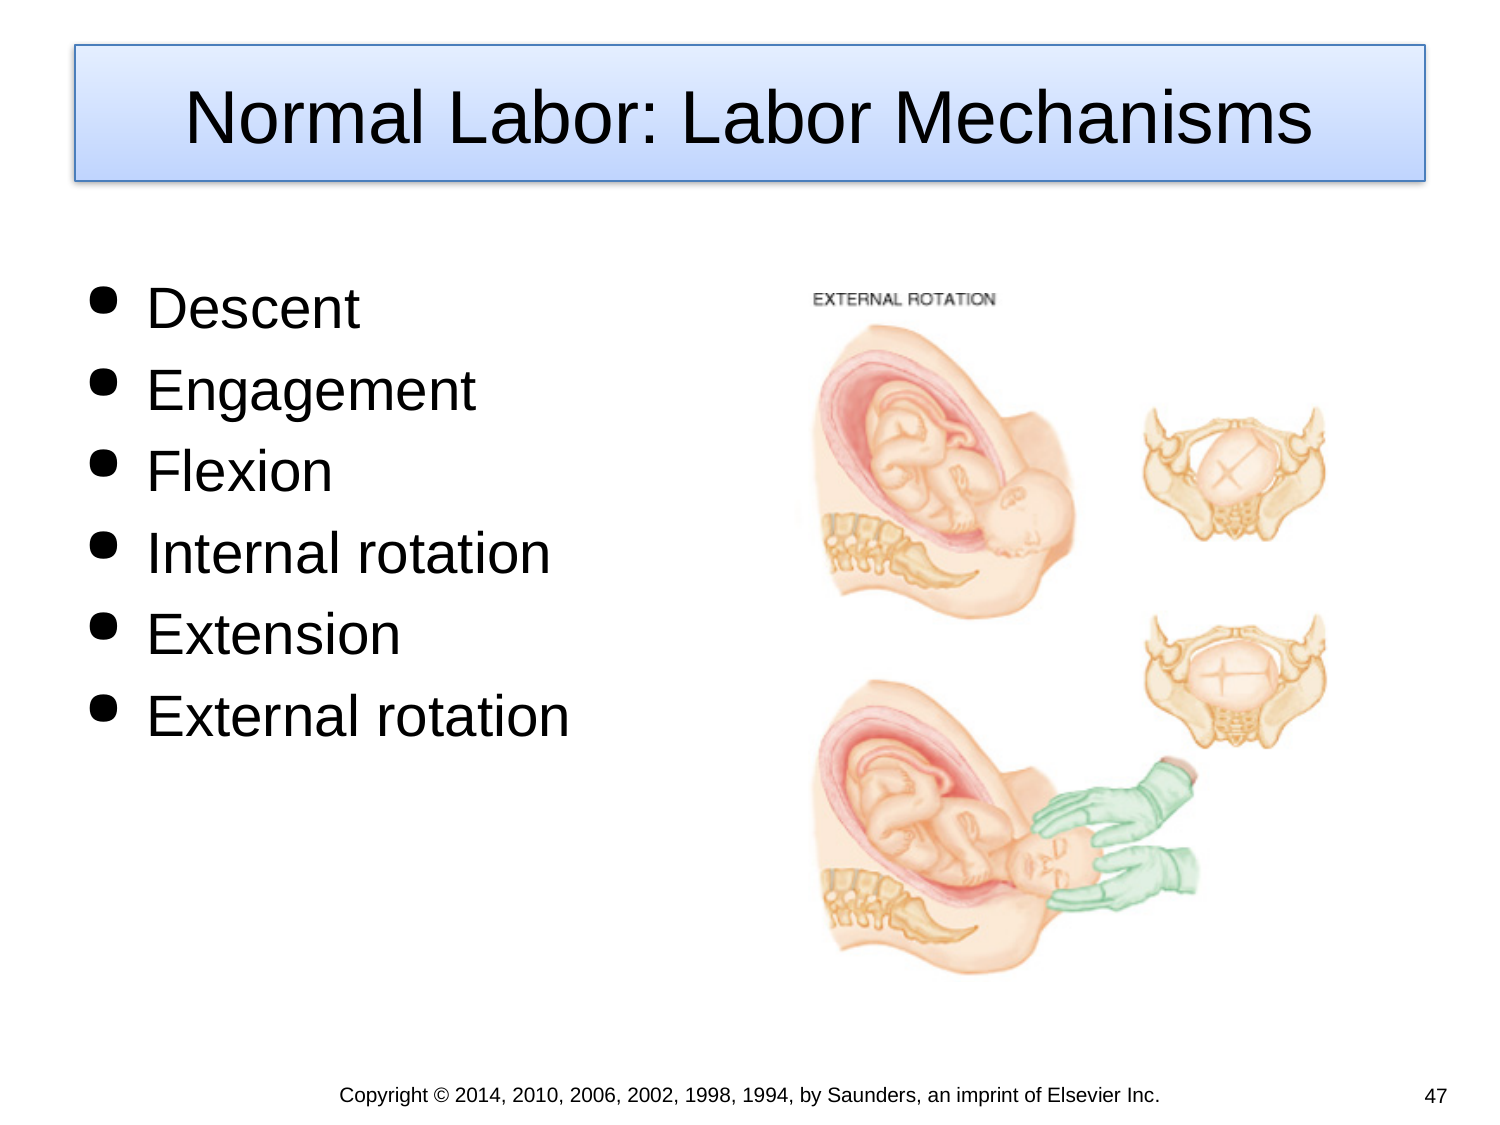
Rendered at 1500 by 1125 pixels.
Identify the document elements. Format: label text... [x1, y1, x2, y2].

slide_number 47 [1362, 1065, 1463, 1125]
footer Copyright © 2014, 2010, 2006, 2002, 1998, 1994, by Saunders, an imprint of Elsevier Inc. [187, 1062, 1313, 1125]
list Descent Engagement Flexion Internal rotation Extension External rotation [75, 262, 738, 1005]
picture [779, 293, 1329, 982]
title Normal Labor: Labor Mechanisms [74, 44, 1426, 182]
